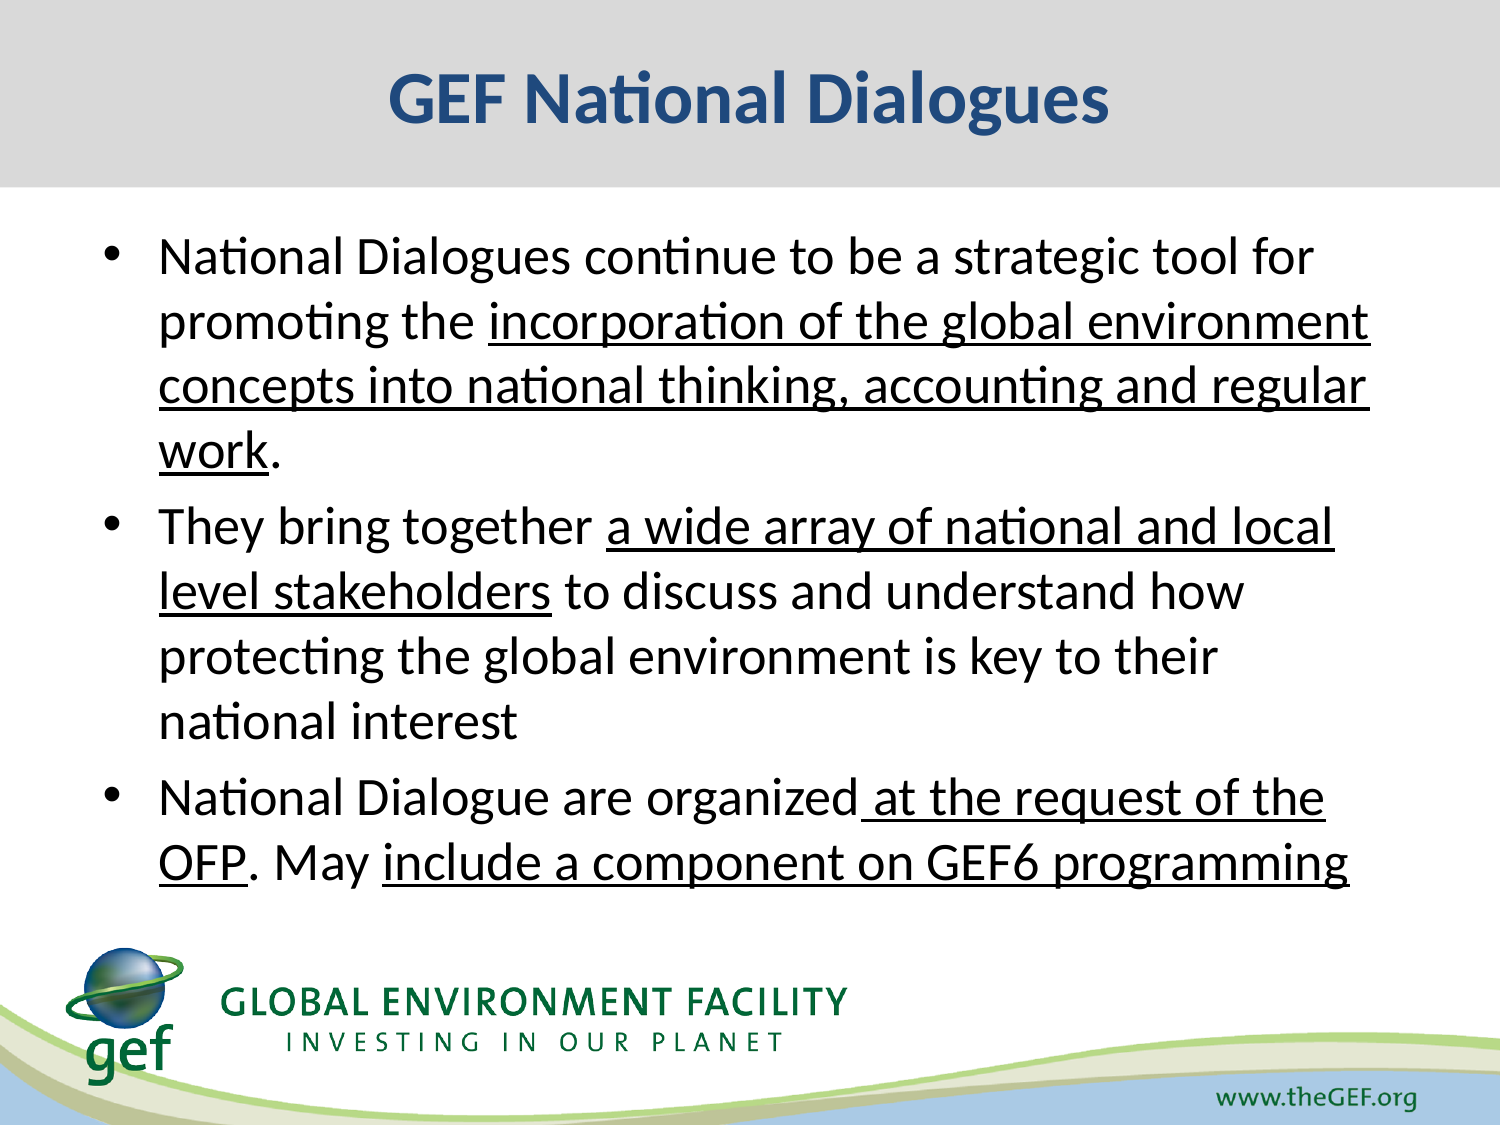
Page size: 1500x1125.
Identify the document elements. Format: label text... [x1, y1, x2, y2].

list National Dialogues continue to be a strategic tool for promoting the incorporation of the global environment concepts into national thinking, accounting and regular work. They bring together a wide array of national and local level stakeholders to discuss and understand how protecting the global environment is key to their national interest National Dialogue are organized at the request of the OFP. May include a component on GEF6 programming [87, 212, 1413, 938]
title GEF National Dialogues [0, 0, 1500, 188]
picture [0, 920, 1500, 1125]
